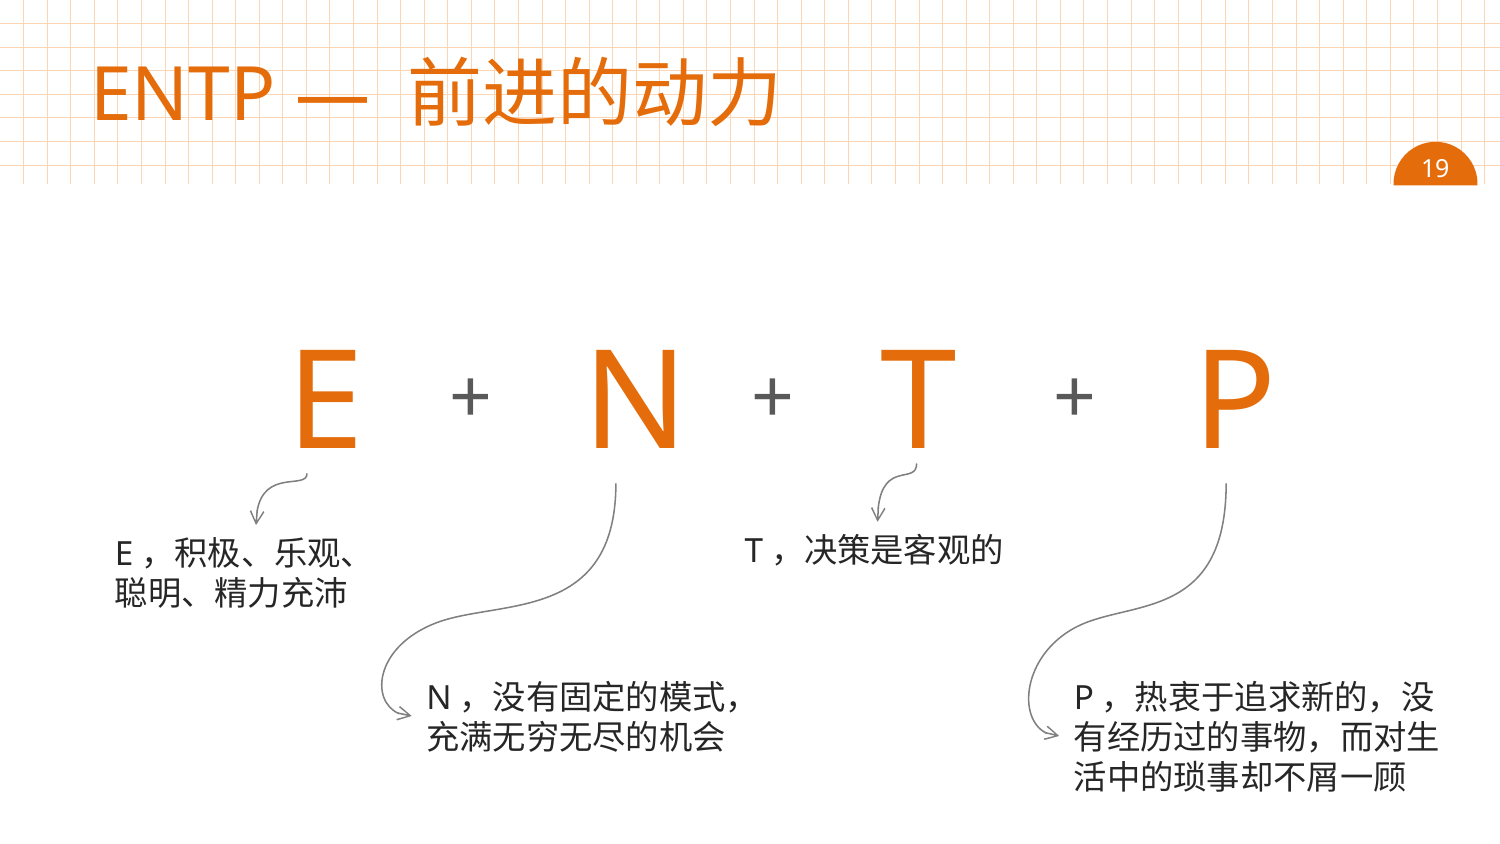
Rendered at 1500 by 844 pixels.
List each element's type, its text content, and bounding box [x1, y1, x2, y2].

text_box N [568, 303, 664, 484]
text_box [867, 472, 927, 513]
text_box N，没有固定的模式，充满无穷无尽的机会 [411, 668, 806, 764]
title ENTP — 前进的动力 [75, 20, 1425, 161]
text_box T [865, 303, 961, 484]
slide_number 19 [1388, 152, 1483, 186]
text_box + [1016, 341, 1135, 447]
text_box + [713, 341, 832, 447]
text_box P，热衷于追求新的，没有经历过的事物，而对生活中的琐事却不屑一顾 [1059, 668, 1471, 804]
text_box E [272, 303, 367, 484]
text_box T，决策是客观的 [729, 521, 1026, 577]
text_box E，积极、乐观、聪明、精力充沛 [100, 525, 392, 620]
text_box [1016, 527, 1269, 695]
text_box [255, 473, 308, 525]
text_box + [411, 341, 530, 447]
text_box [397, 498, 630, 704]
text_box P [1178, 303, 1274, 484]
